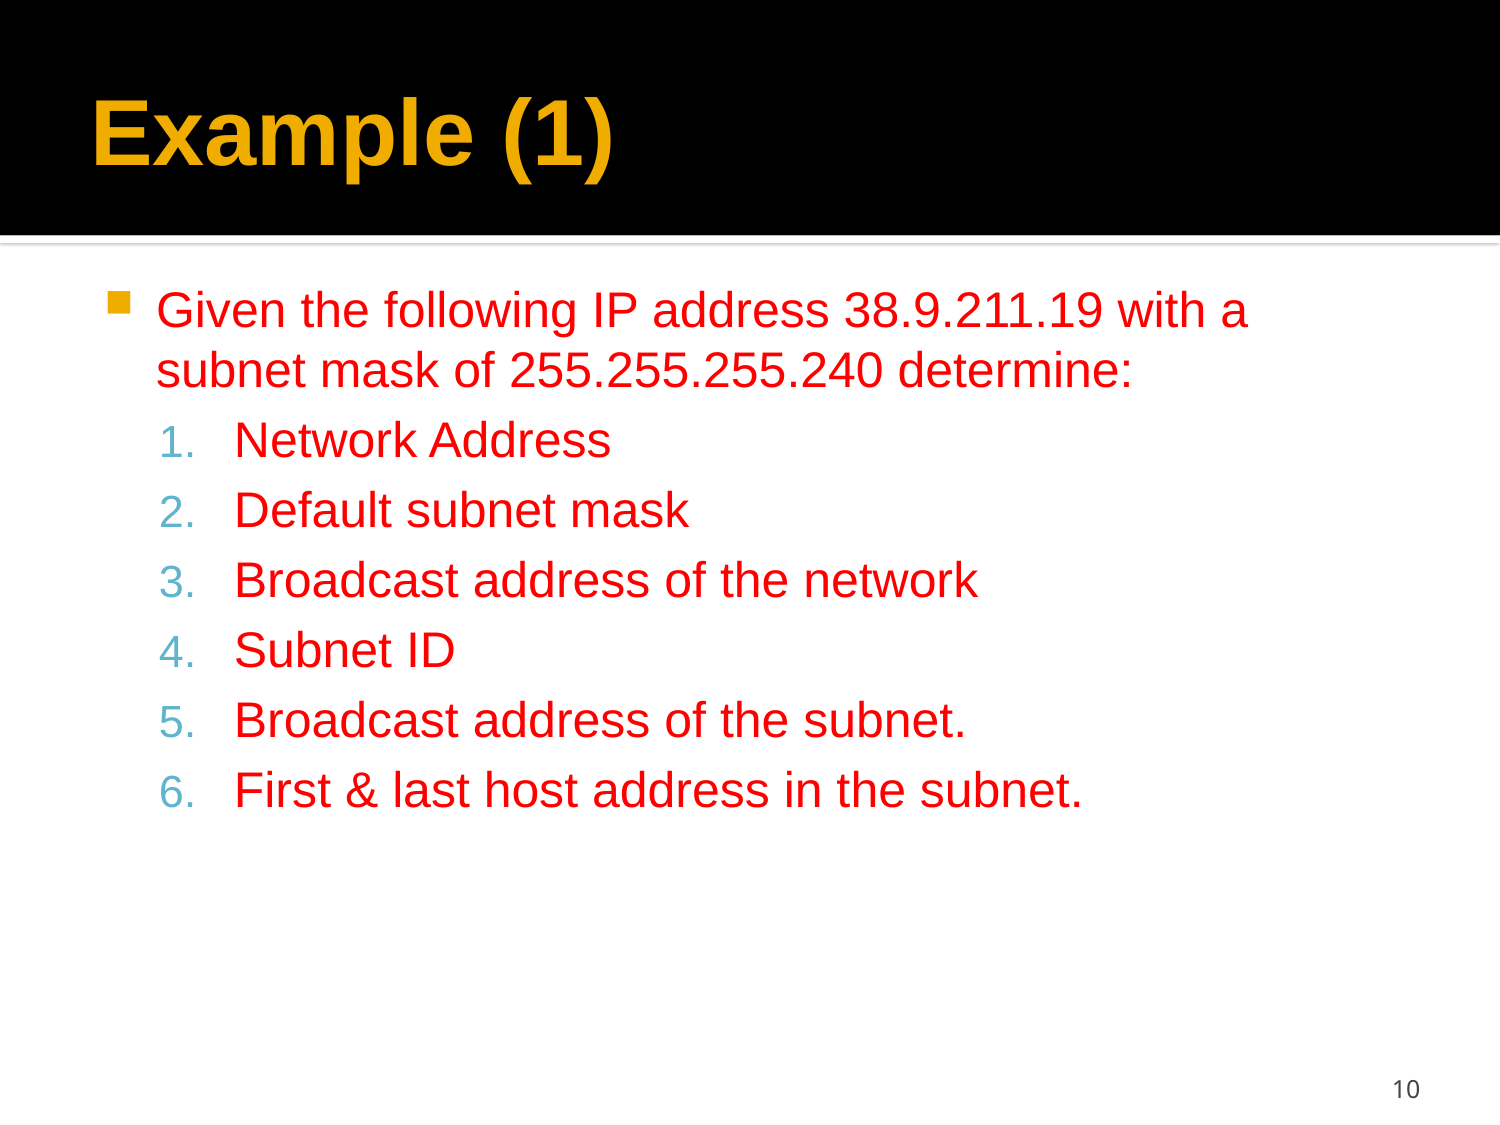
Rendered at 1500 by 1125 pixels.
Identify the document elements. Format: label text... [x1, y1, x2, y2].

list Given the following IP address 38.9.211.19 with a subnet mask of 255.255.255.240 determine: Network Address Default subnet mask Broadcast address of the network Subnet ID Broadcast address of the subnet. First & last host address in the subnet. [75, 262, 1424, 1005]
title Example (1) [75, 25, 1425, 231]
slide_number 10 [1345, 1062, 1467, 1108]
